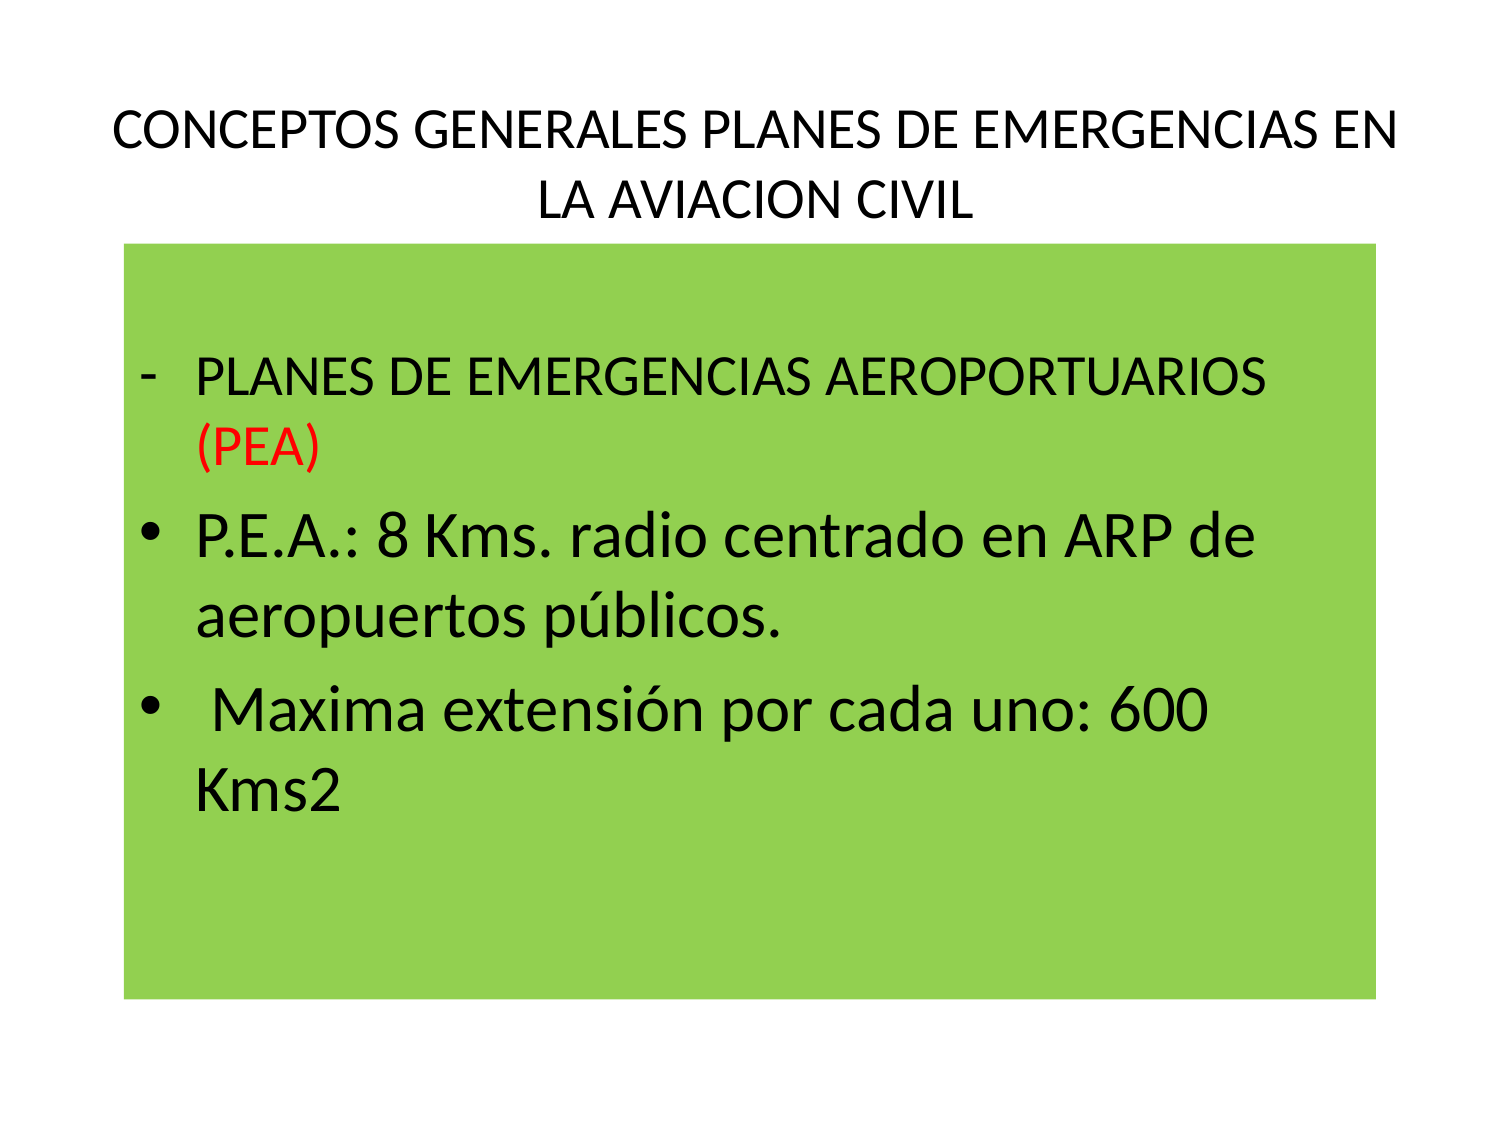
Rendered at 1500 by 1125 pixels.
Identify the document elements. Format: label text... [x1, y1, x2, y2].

list PLANES DE EMERGENCIAS AEROPORTUARIOS (PEA) P.E.A.: 8 Kms. radio centrado en ARP de aeropuertos públicos. Maxima extensión por cada uno: 600 Kms2 [123, 243, 1376, 1000]
title CONCEPTOS GENERALES PLANES DE EMERGENCIAS EN LA AVIACION CIVIL [80, 101, 1431, 290]
